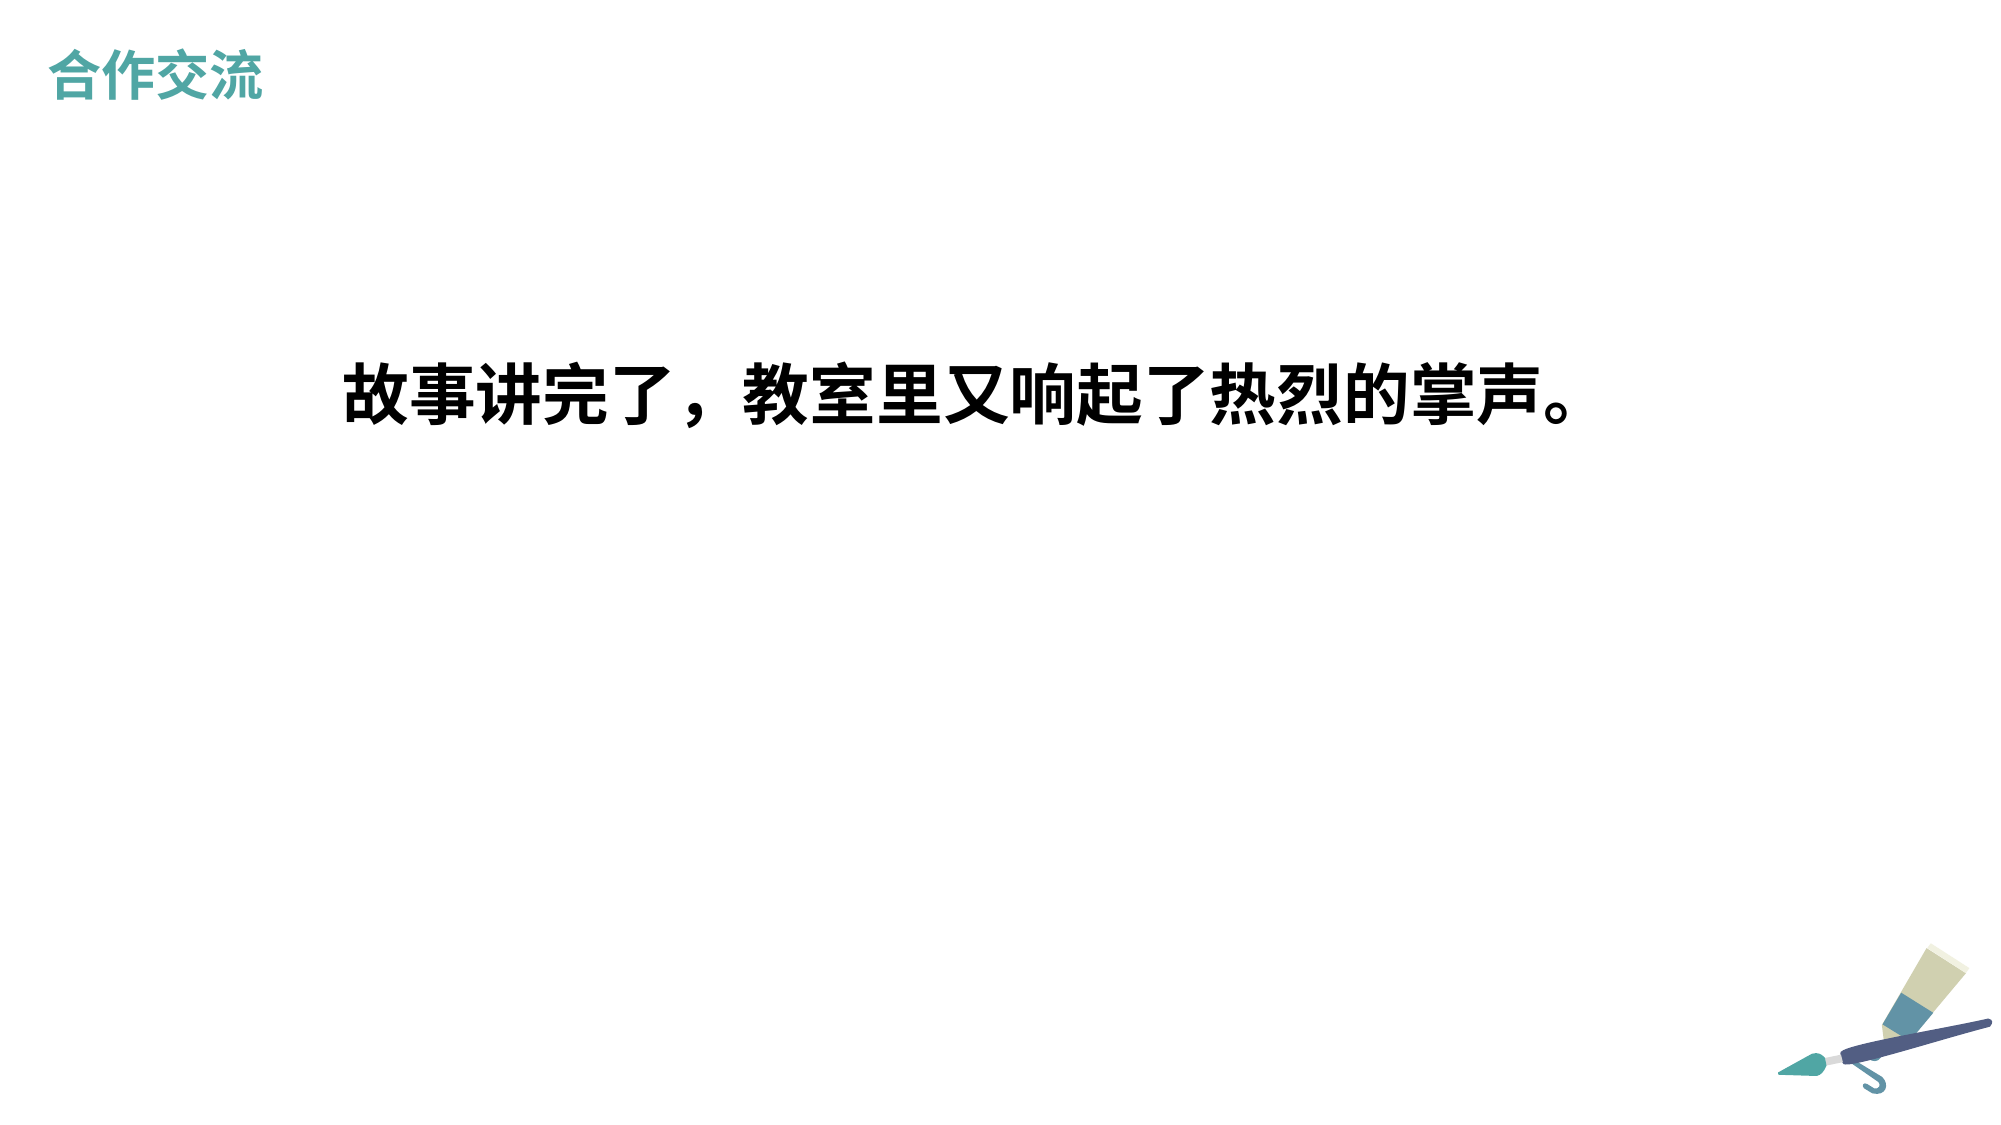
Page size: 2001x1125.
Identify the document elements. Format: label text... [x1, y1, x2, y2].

text_box 合作交流 [32, 33, 347, 114]
text_box 故事讲完了，教室里又响起了热烈的掌声。 [250, 345, 1692, 440]
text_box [1811, 945, 1974, 1125]
